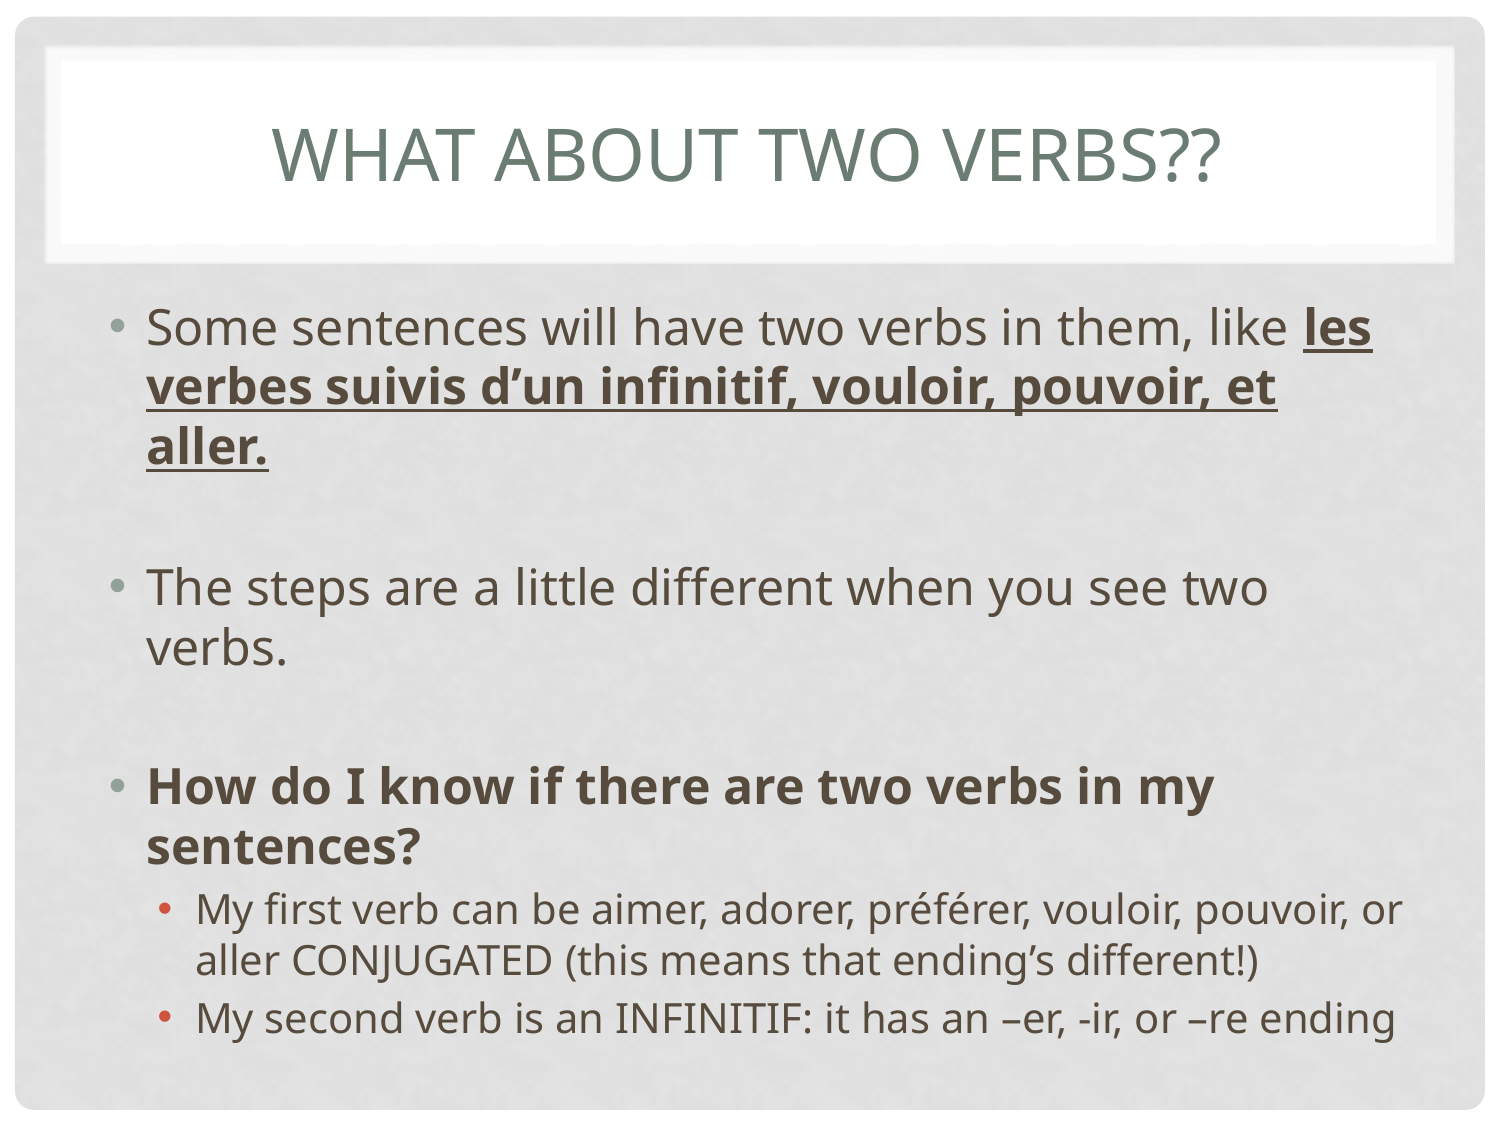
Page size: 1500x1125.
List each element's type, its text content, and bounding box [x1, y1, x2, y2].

list Some sentences will have two verbs in them, like les verbes suivis d’un infinitif, vouloir, pouvoir, et aller. The steps are a little different when you see two verbs. How do I know if there are two verbs in my sentences? My first verb can be aimer, adorer, préférer, vouloir, pouvoir, or aller CONJUGATED (this means that ending’s different!) My second verb is an INFINITIF: it has an –er, -ir, or –re ending [75, 287, 1425, 1089]
title What about two verbs?? [69, 66, 1425, 238]
